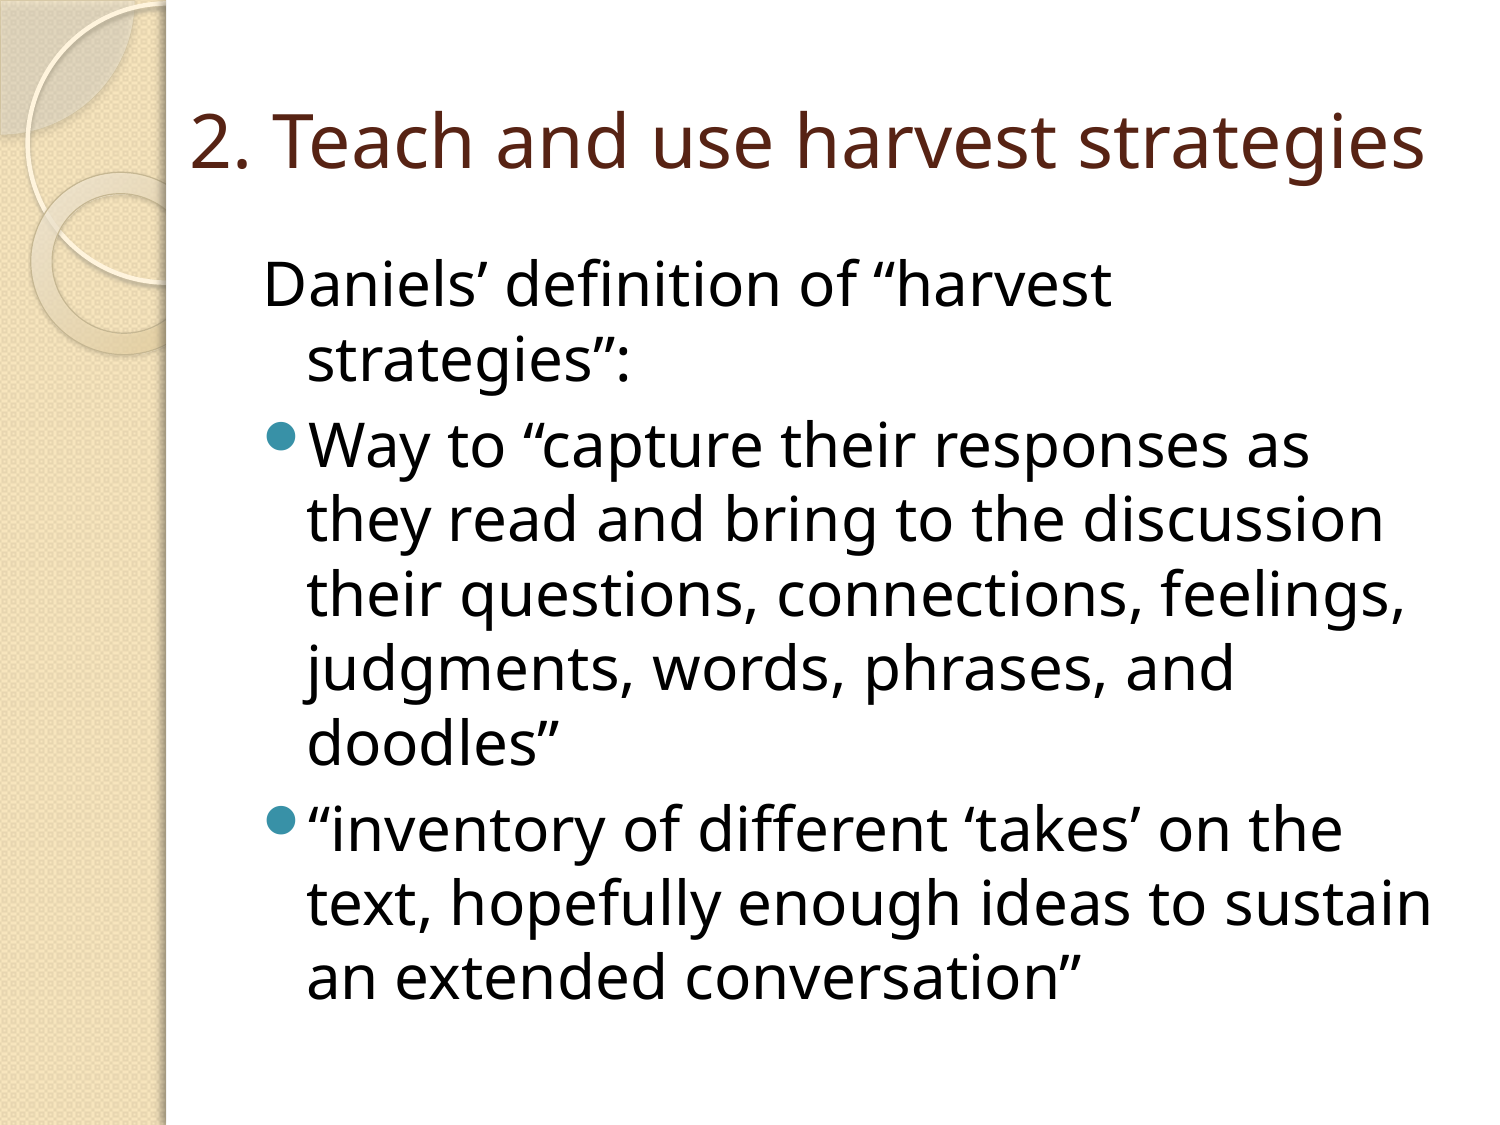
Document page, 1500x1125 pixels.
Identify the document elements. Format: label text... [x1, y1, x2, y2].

title 2. Teach and use harvest strategies [174, 45, 1500, 233]
list Daniels’ definition of “harvest strategies”: Way to “capture their responses as they read and bring to the discussion their questions, connections, feelings, judgments, words, phrases, and doodles” “inventory of different ‘takes’ on the text, hopefully enough ideas to sustain an extended conversation” [235, 237, 1466, 1025]
